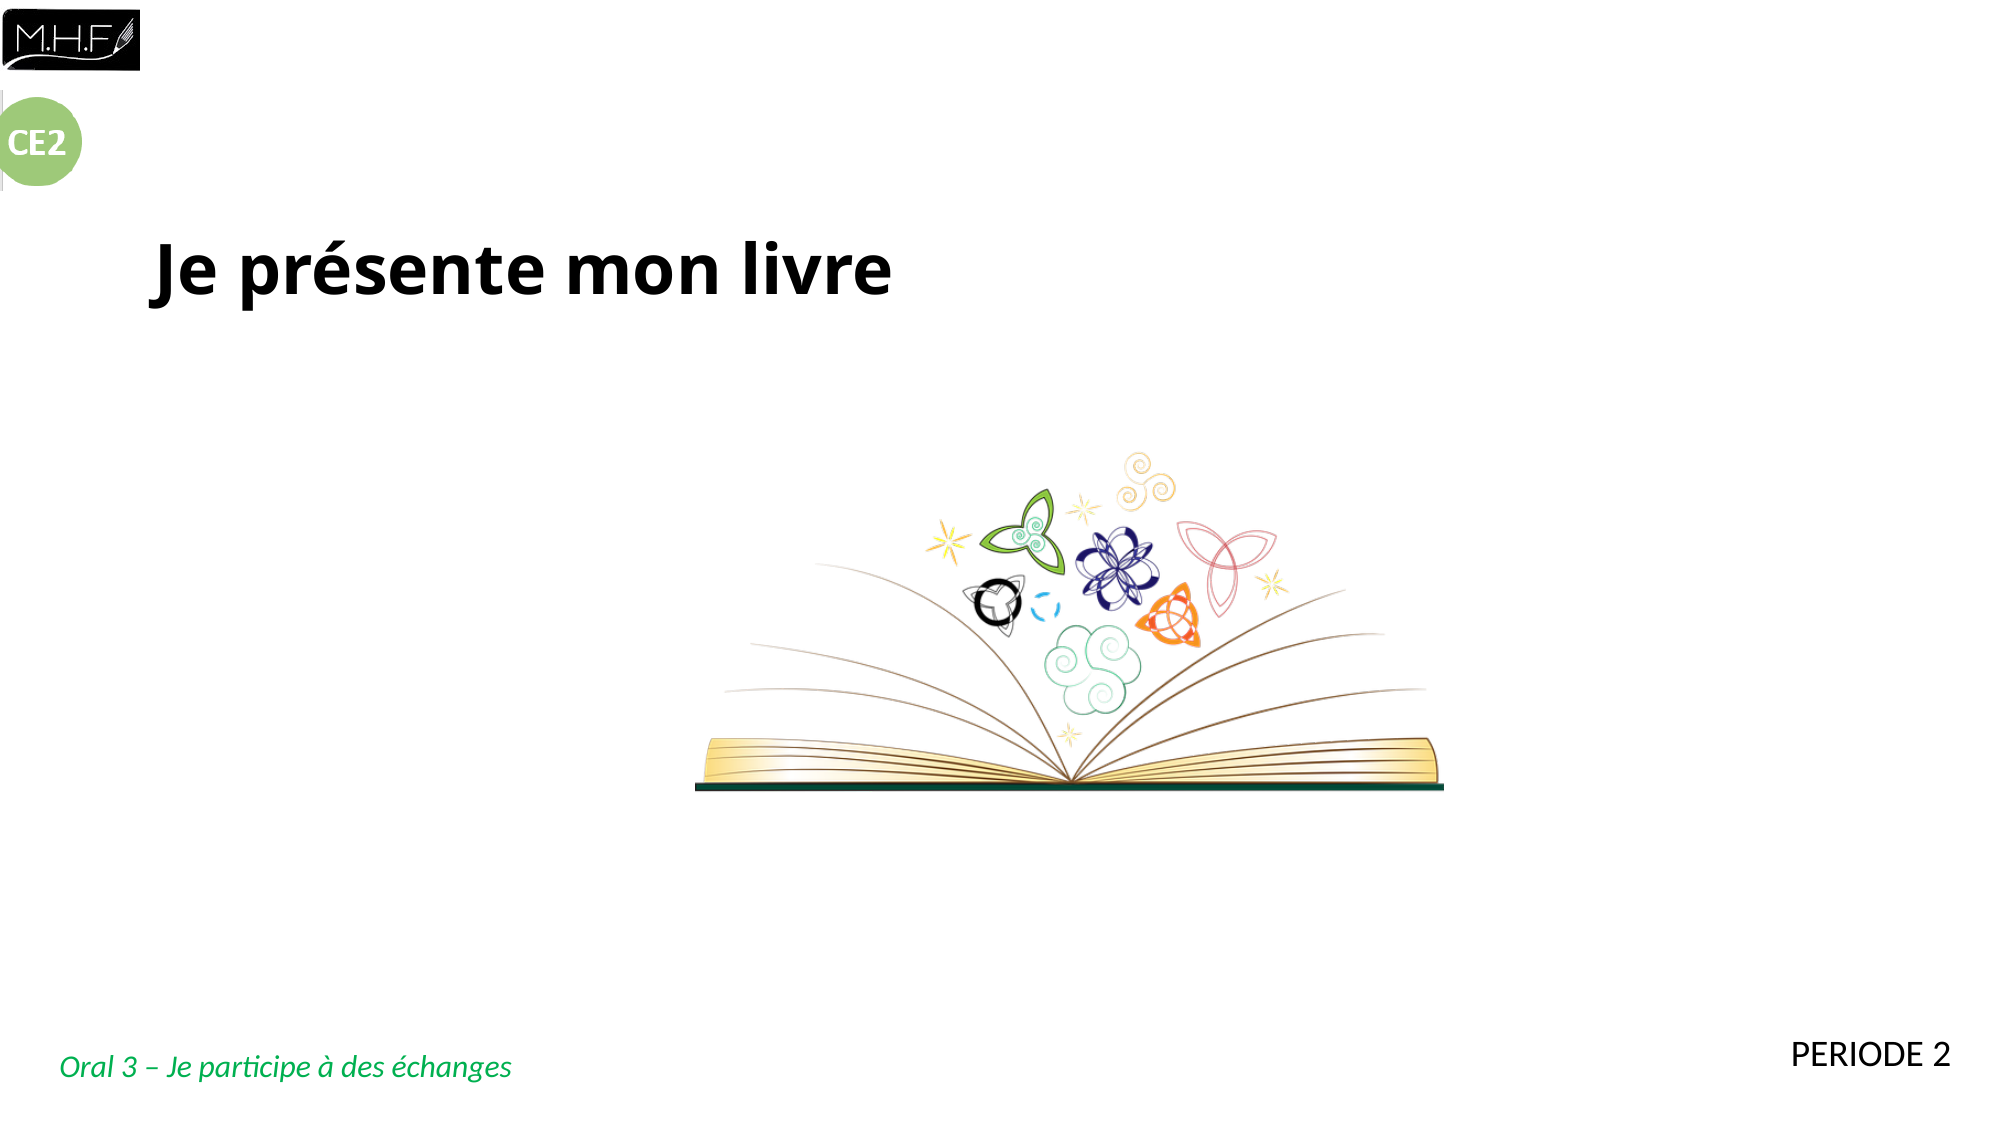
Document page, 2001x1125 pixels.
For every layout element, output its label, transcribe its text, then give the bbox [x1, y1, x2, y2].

text_box Je présente mon livre [139, 144, 955, 316]
picture [0, 7, 140, 74]
text_box PERIODE 2 [1362, 1021, 1967, 1082]
picture [694, 434, 1444, 810]
picture [0, 90, 87, 191]
text_box Oral 3 – Je participe à des échanges [44, 1038, 1346, 1092]
